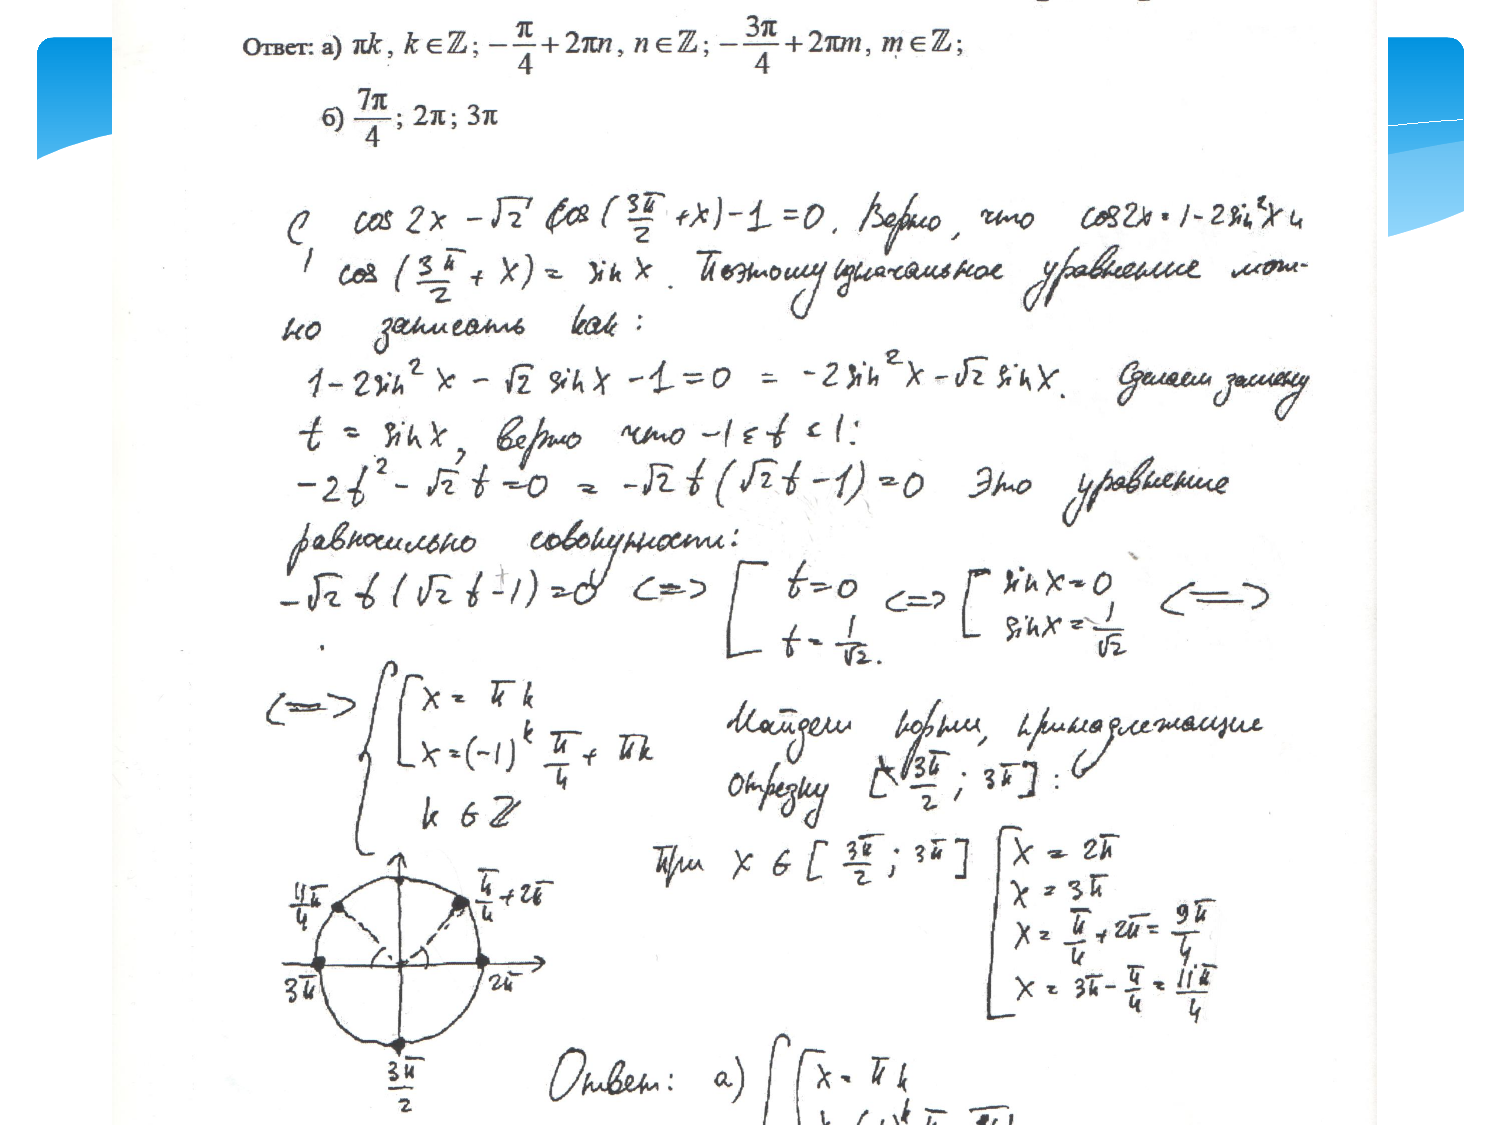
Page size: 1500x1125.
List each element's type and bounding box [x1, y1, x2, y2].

picture [112, 0, 1388, 1125]
